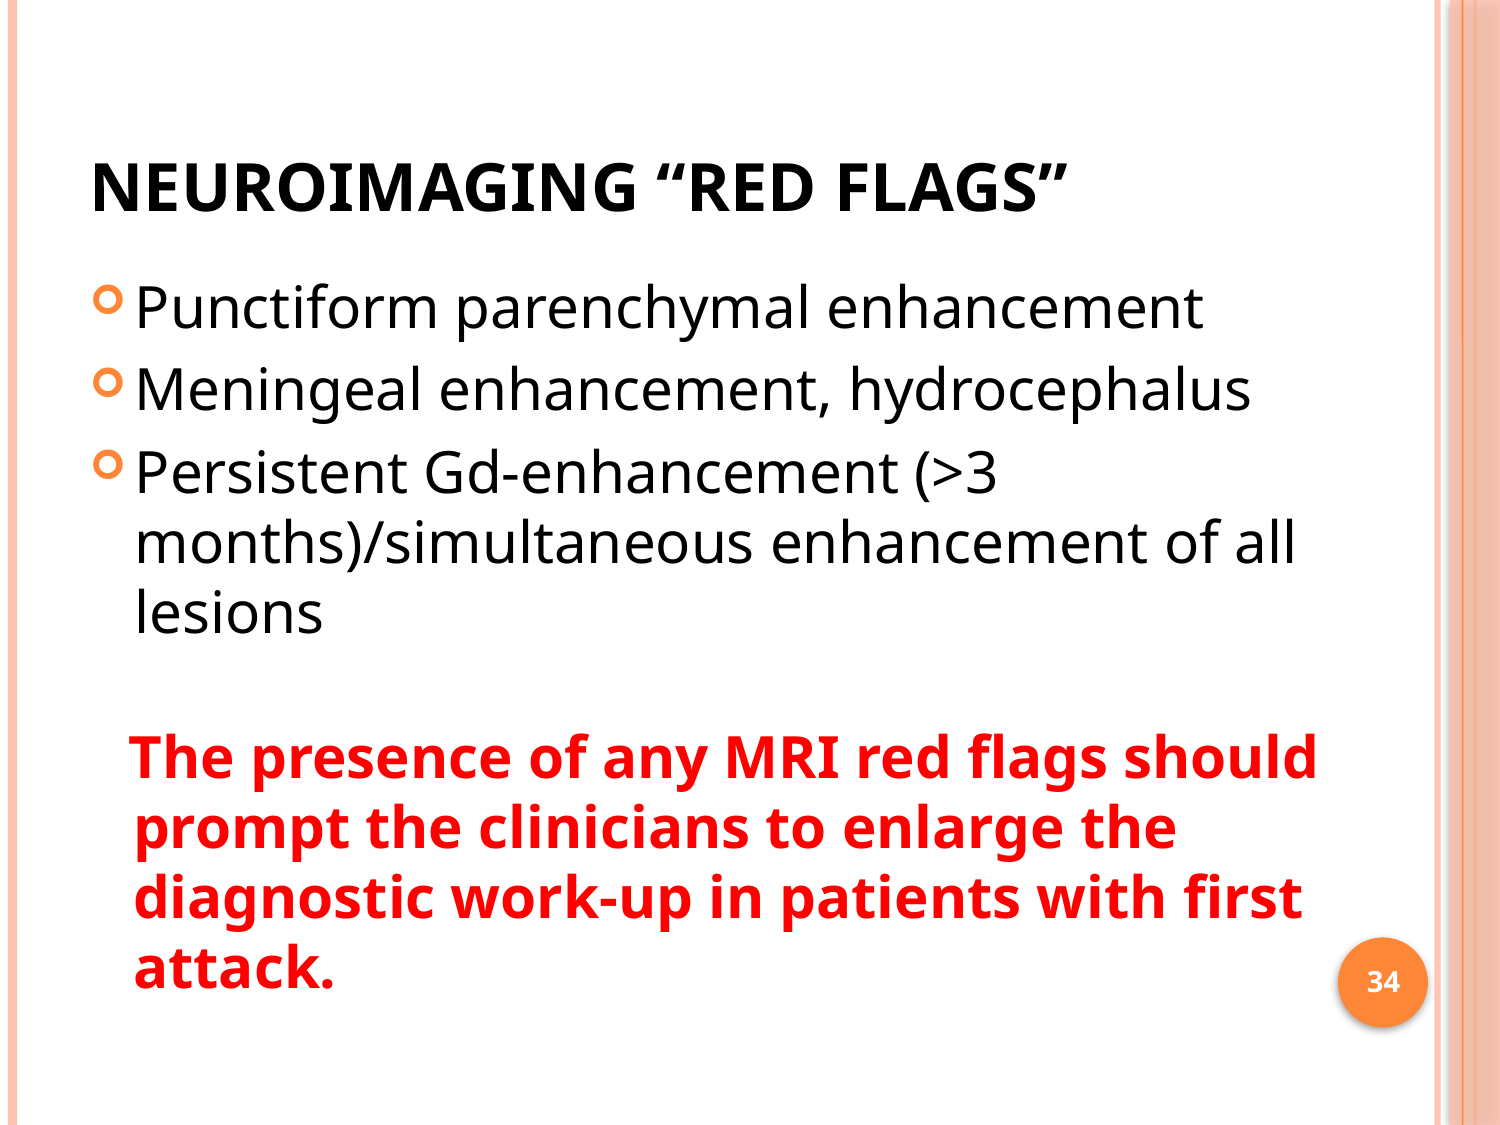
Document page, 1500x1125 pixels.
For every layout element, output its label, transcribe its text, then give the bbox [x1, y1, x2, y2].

list Punctiform parenchymal enhancement Meningeal enhancement, hydrocephalus Persistent Gd-enhancement (>3 months)/simultaneous enhancement of all lesions The presence of any MRI red flags should prompt the clinicians to enlarge the diagnostic work-up in patients with first attack. [75, 262, 1370, 1062]
slide_number 34 [1333, 940, 1434, 1027]
title Neuroimaging “Red Flags” [75, 45, 1300, 233]
